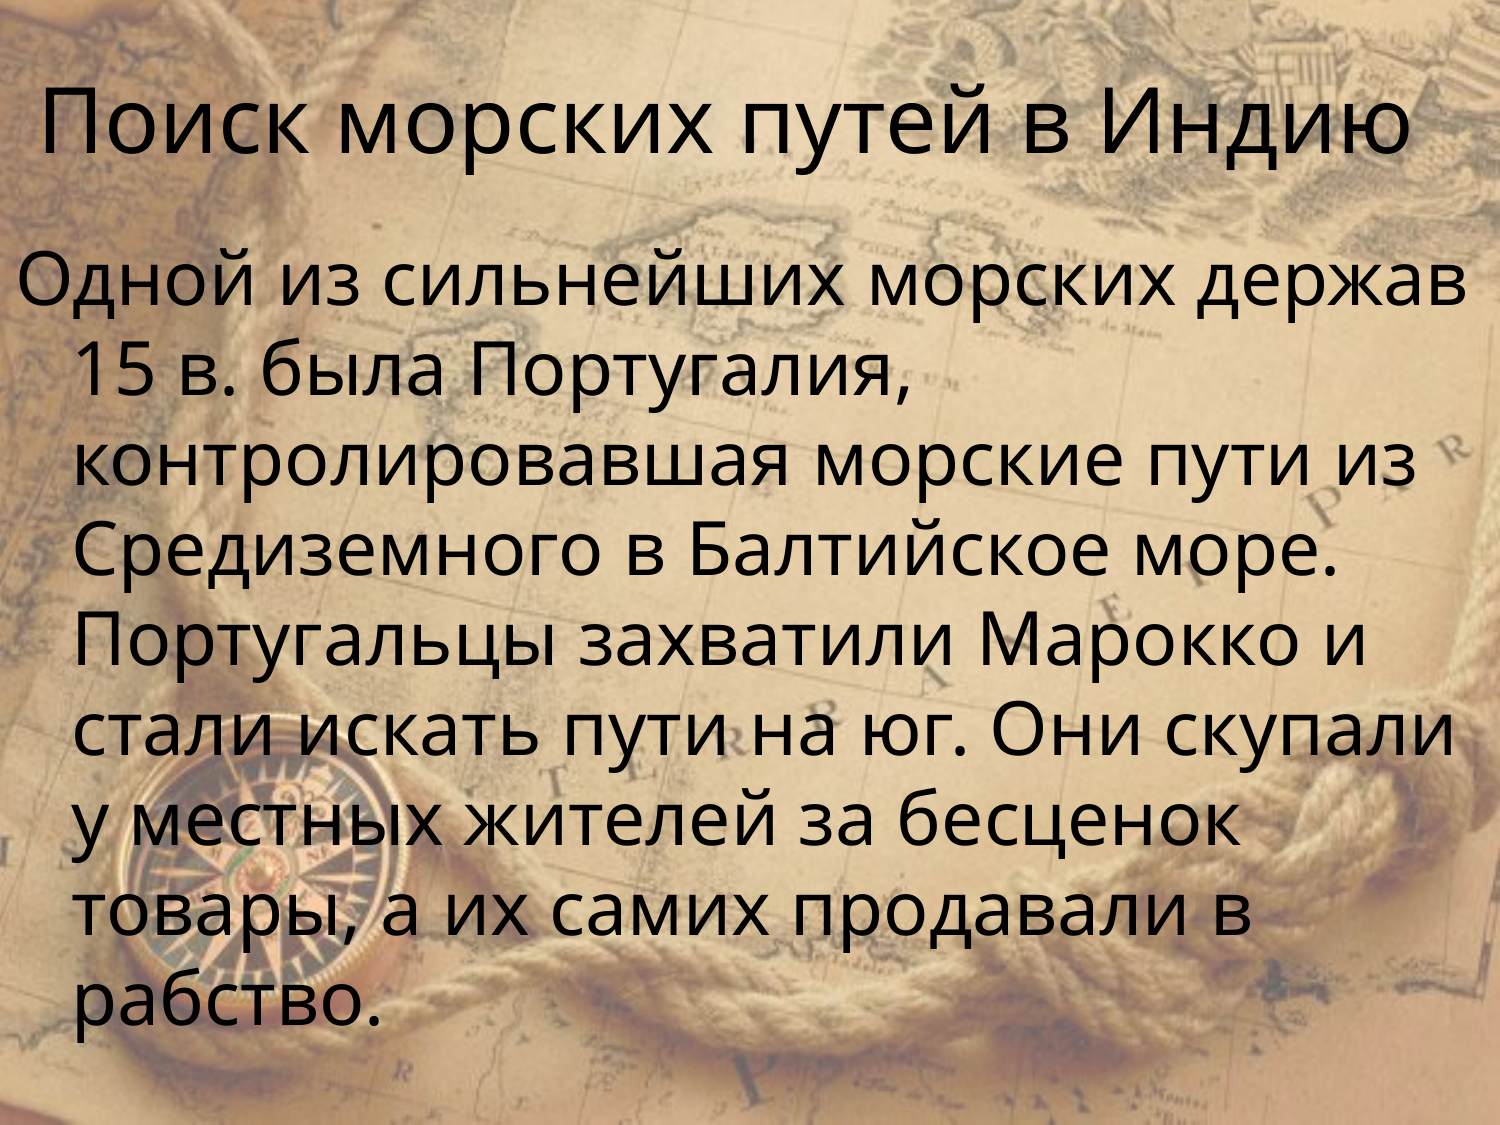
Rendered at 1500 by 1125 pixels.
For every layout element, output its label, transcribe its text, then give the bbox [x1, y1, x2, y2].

title Поиск морских путей в Индию [0, 0, 1500, 222]
list Одной из сильнейших морских держав 15 в. была Португалия, контролировавшая морские пути из Средиземного в Балтийское море. Португальцы захватили Марокко и стали искать пути на юг. Они скупали у местных жителей за бесценок товары, а их самих продавали в рабство. [0, 222, 1500, 1125]
